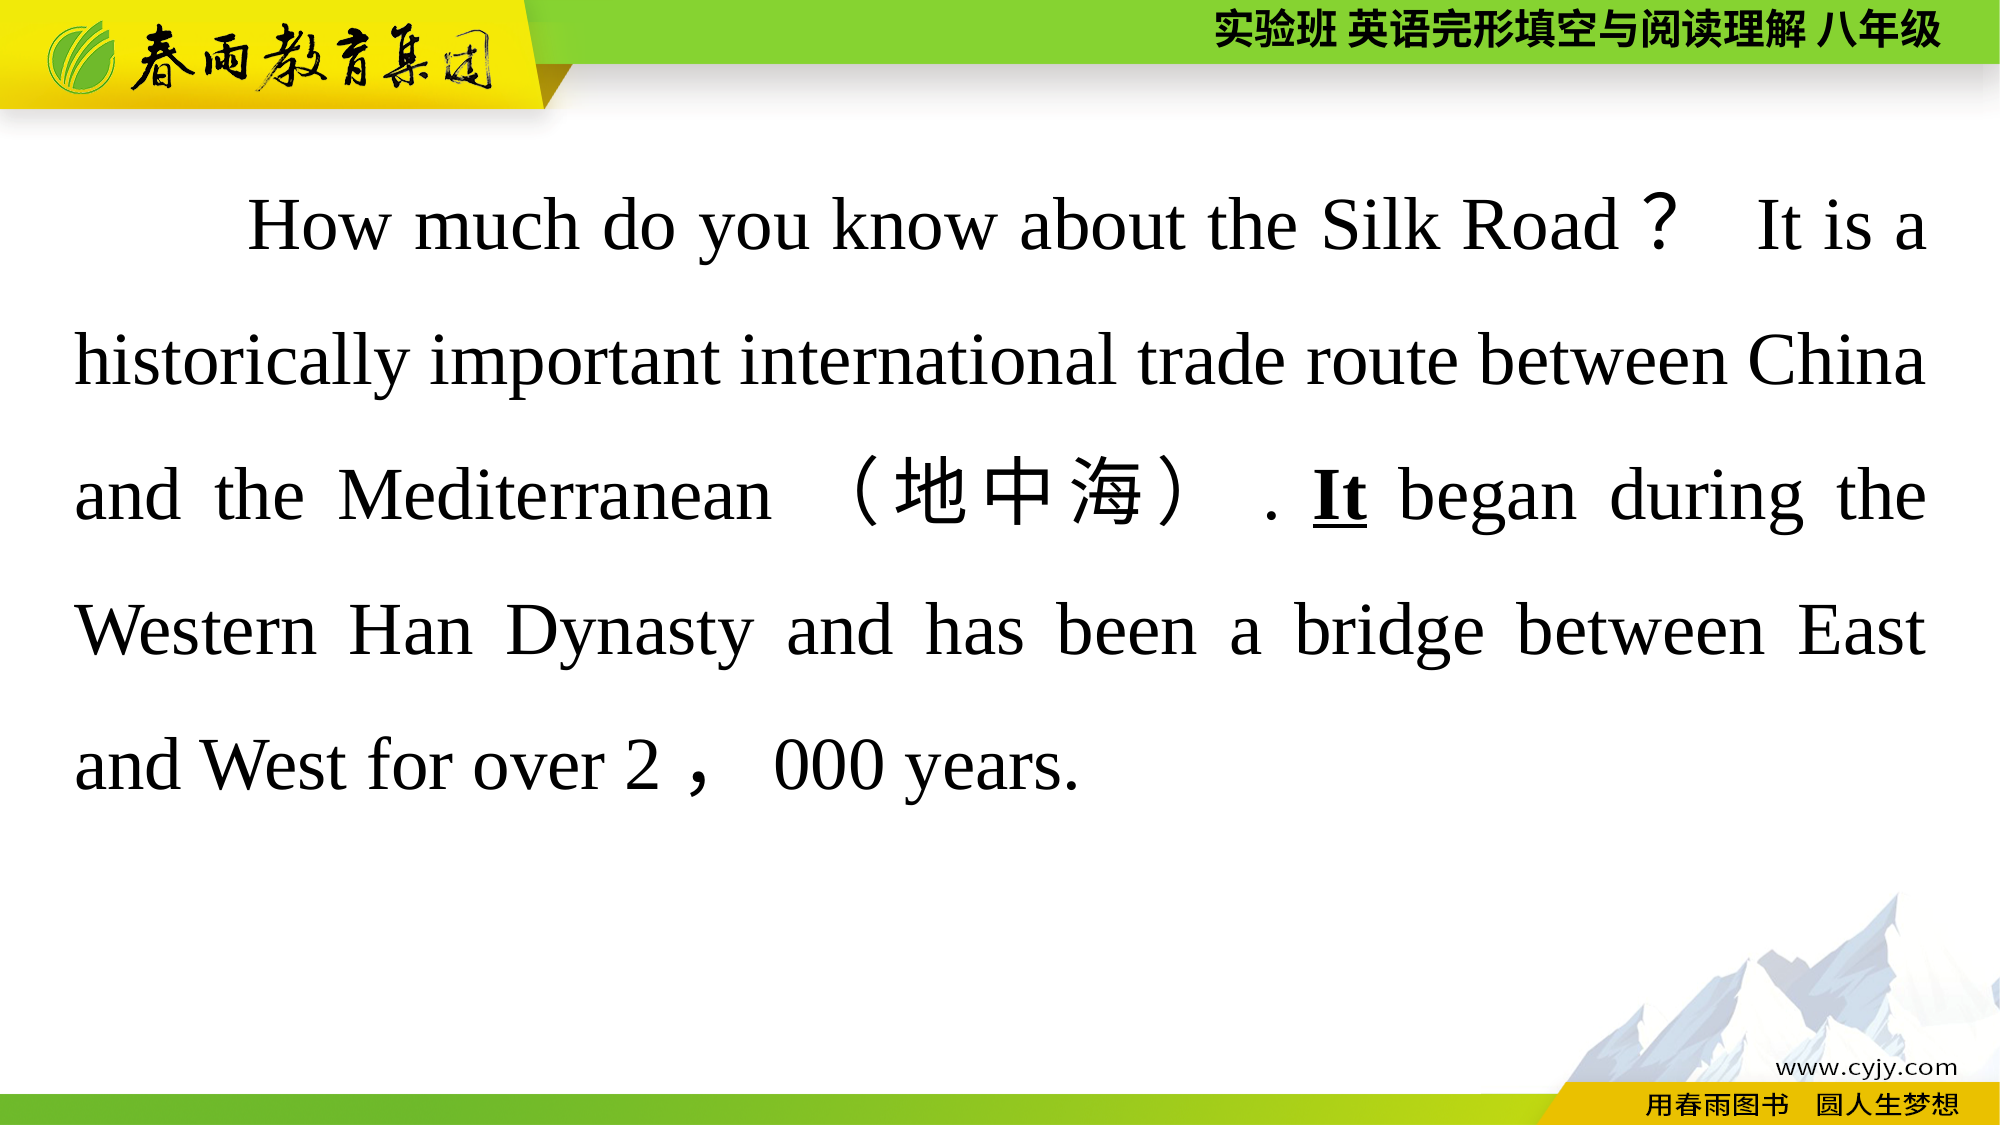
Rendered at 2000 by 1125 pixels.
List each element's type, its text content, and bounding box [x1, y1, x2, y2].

picture [0, 0, 2000, 1125]
list How much do you know about the Silk Road？ It is a historically important international trade route between China and the Mediterranean（地中海）. It began during the Western Han Dynasty and has been a bridge between East and West for over 2，000 years. [59, 122, 1944, 802]
